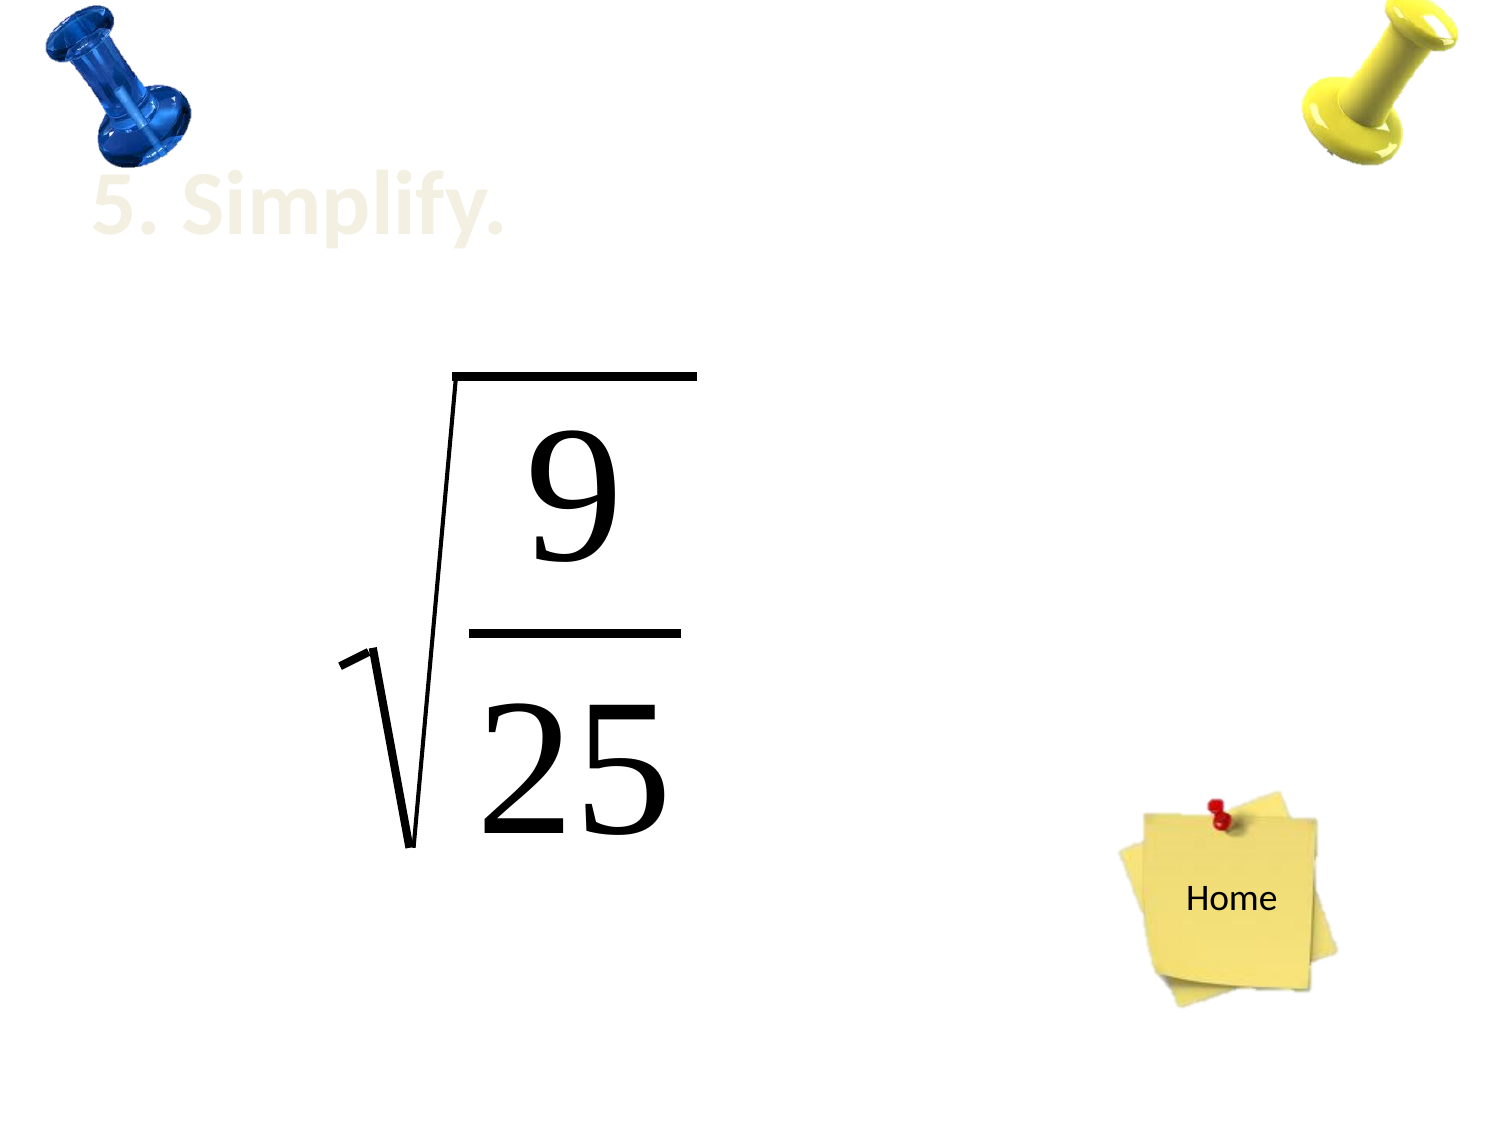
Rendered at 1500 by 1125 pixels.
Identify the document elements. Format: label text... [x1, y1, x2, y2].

title 5. Simplify. [75, 104, 1425, 293]
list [303, 347, 729, 871]
picture [37, 0, 204, 201]
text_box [955, 787, 1500, 1015]
picture [1287, 0, 1467, 201]
